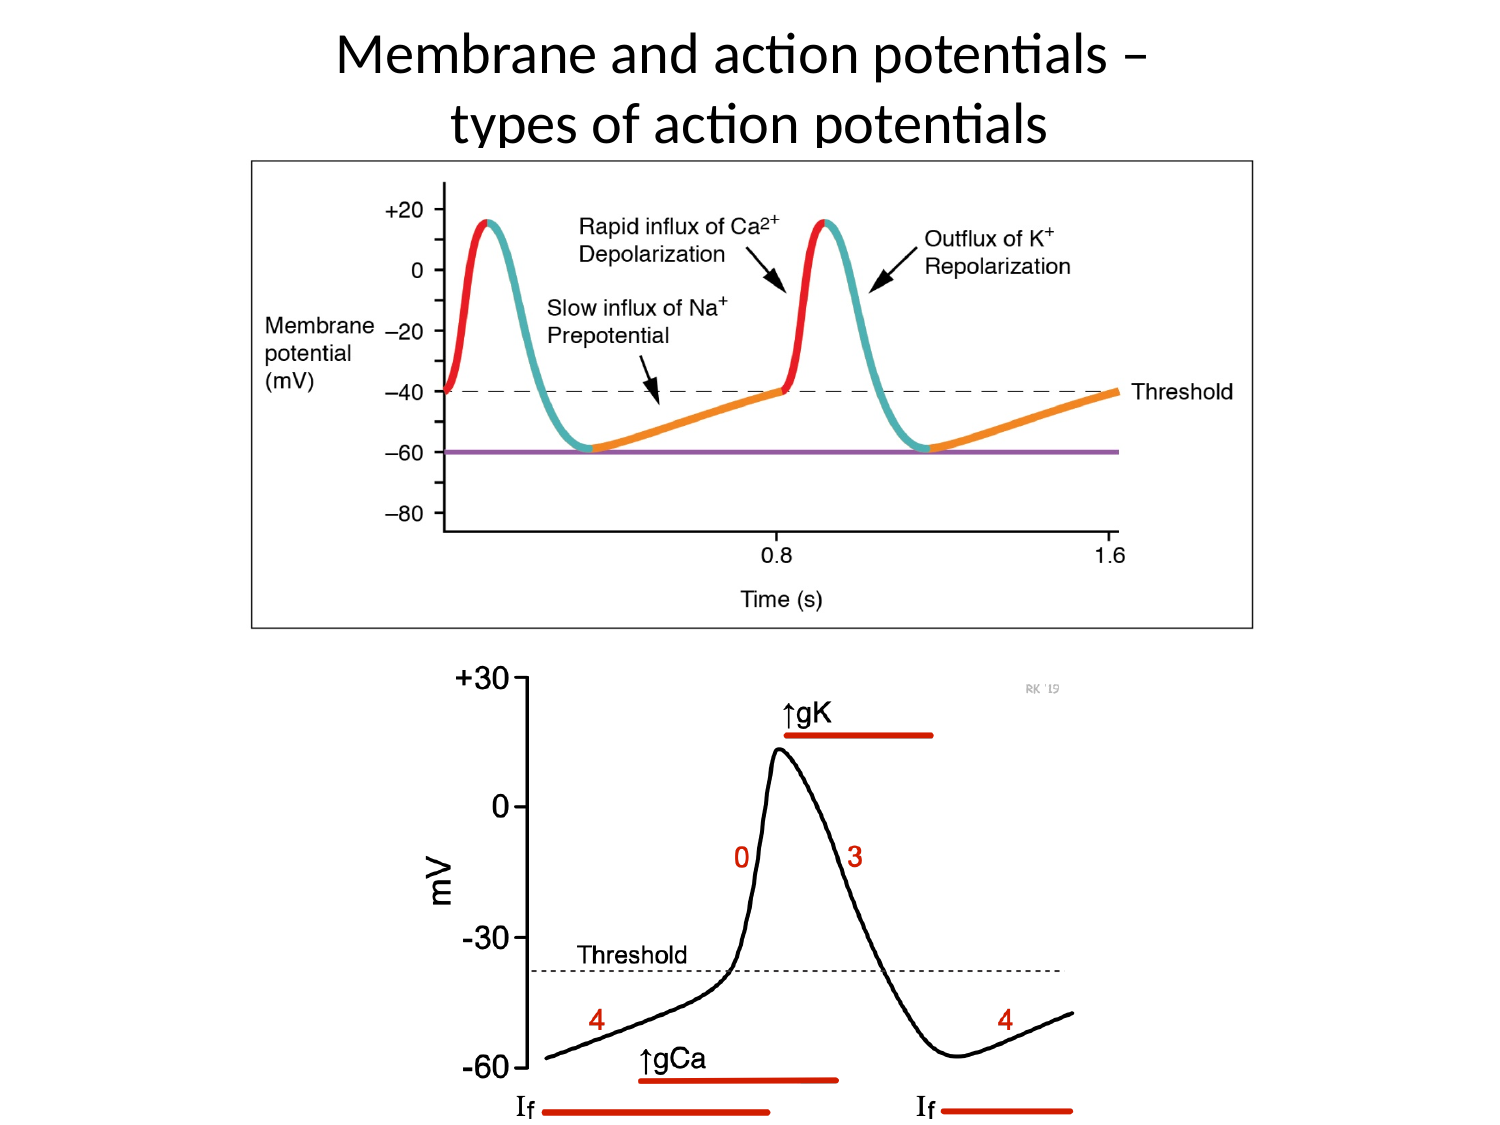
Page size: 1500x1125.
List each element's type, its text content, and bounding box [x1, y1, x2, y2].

title Membrane and action potentials – types of action potentials [74, 44, 1426, 126]
picture [421, 664, 1079, 1125]
picture [240, 148, 1260, 639]
